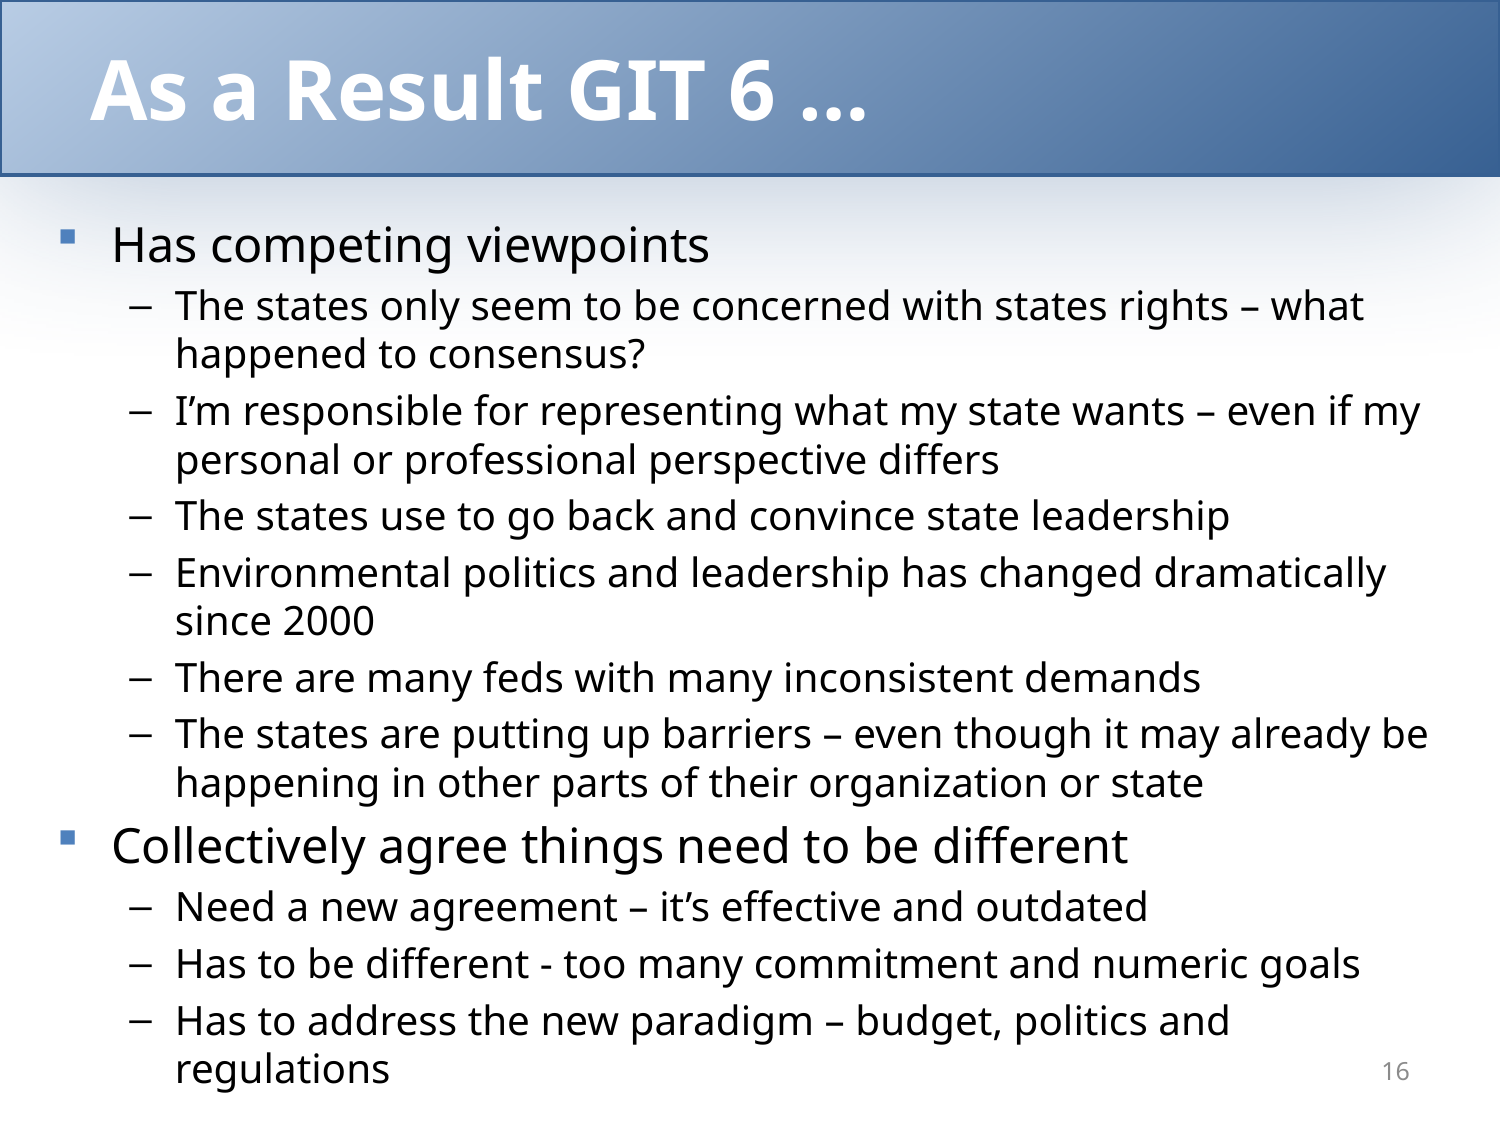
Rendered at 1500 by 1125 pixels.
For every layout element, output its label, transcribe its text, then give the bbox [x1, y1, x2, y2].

list Has competing viewpoints The states only seem to be concerned with states rights – what happened to consensus? I’m responsible for representing what my state wants – even if my personal or professional perspective differs The states use to go back and convince state leadership Environmental politics and leadership has changed dramatically since 2000 There are many feds with many inconsistent demands The states are putting up barriers – even though it may already be happening in other parts of their organization or state Collectively agree things need to be different Need a new agreement – it’s effective and outdated Has to be different - too many commitment and numeric goals Has to address the new paradigm – budget, politics and regulations [41, 206, 1450, 1103]
slide_number 16 [1074, 1042, 1425, 1103]
title As a Result GIT 6 … [75, 0, 1350, 175]
